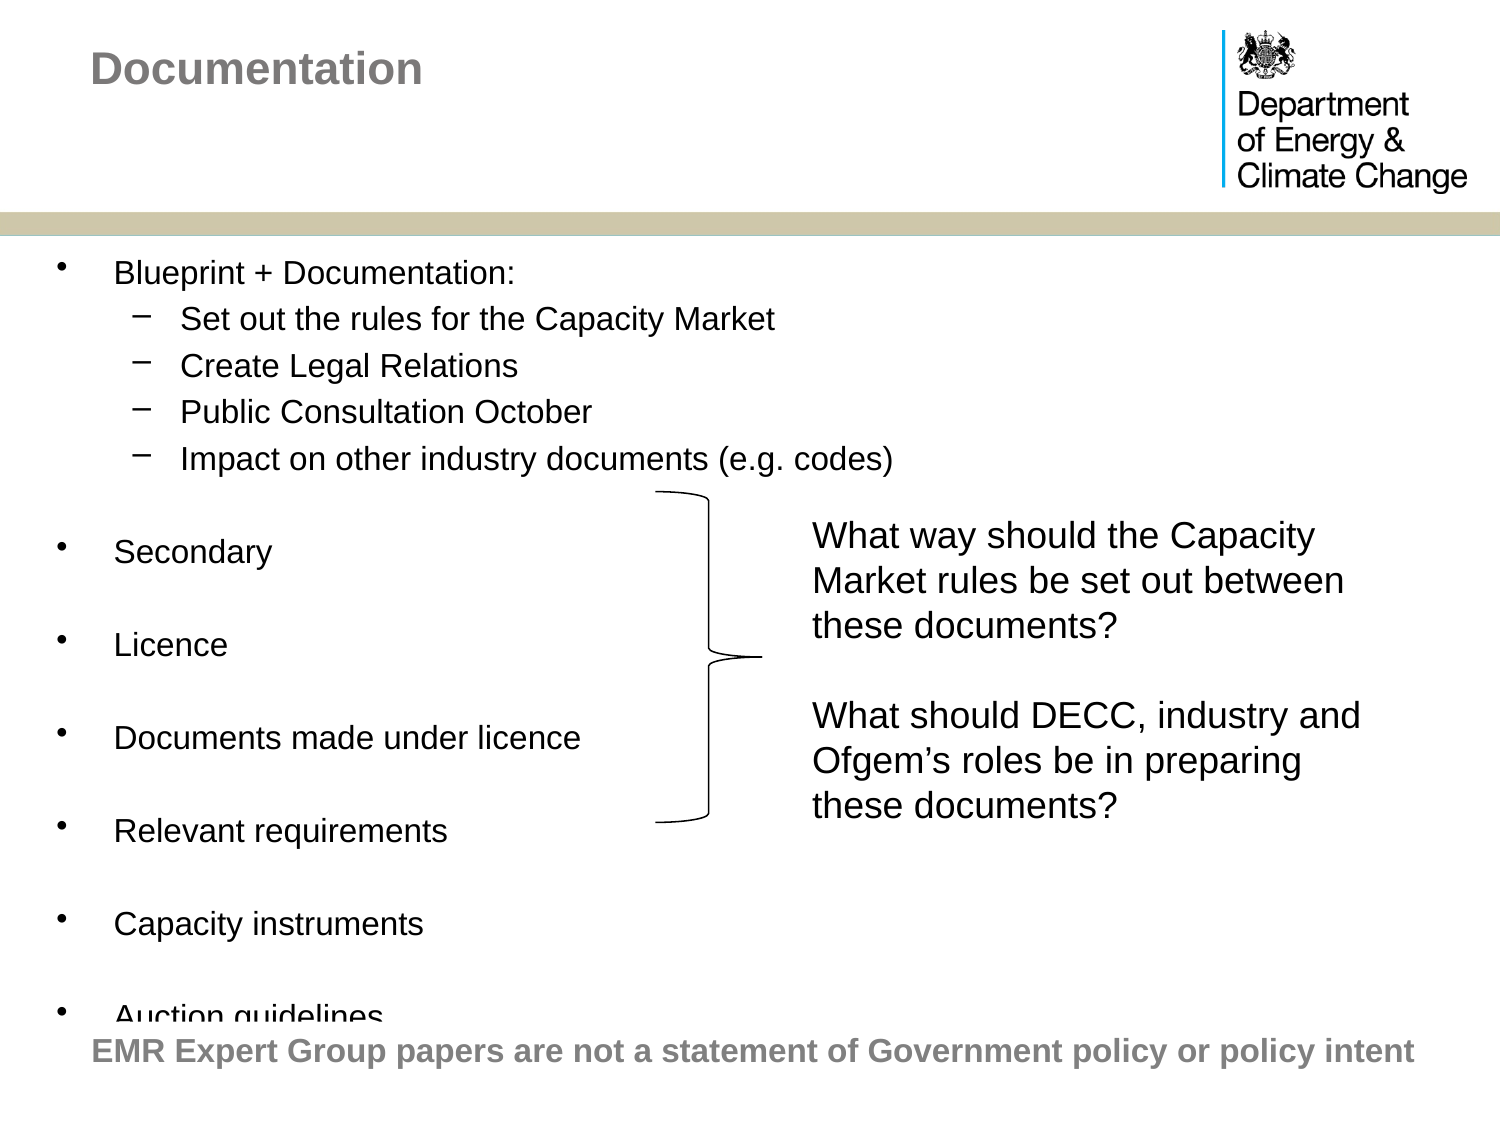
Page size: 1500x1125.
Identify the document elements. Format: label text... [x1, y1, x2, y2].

title Documentation [74, 30, 1426, 219]
picture [0, 208, 1500, 236]
picture [1426, 30, 1467, 194]
list Blueprint + Documentation: Set out the rules for the Capacity Market Create Legal Relations Public Consultation October Impact on other industry documents (e.g. codes) Secondary Licence Documents made under licence Relevant requirements Capacity instruments Auction guidelines [41, 243, 1392, 1048]
text_box [655, 490, 763, 824]
text_box What way should the Capacity Market rules be set out between these documents? What should DECC, industry and Ofgem’s roles be in preparing these documents? [797, 503, 1400, 834]
text_box EMR Expert Group papers are not a statement of Government policy or policy intent [76, 1021, 1447, 1117]
